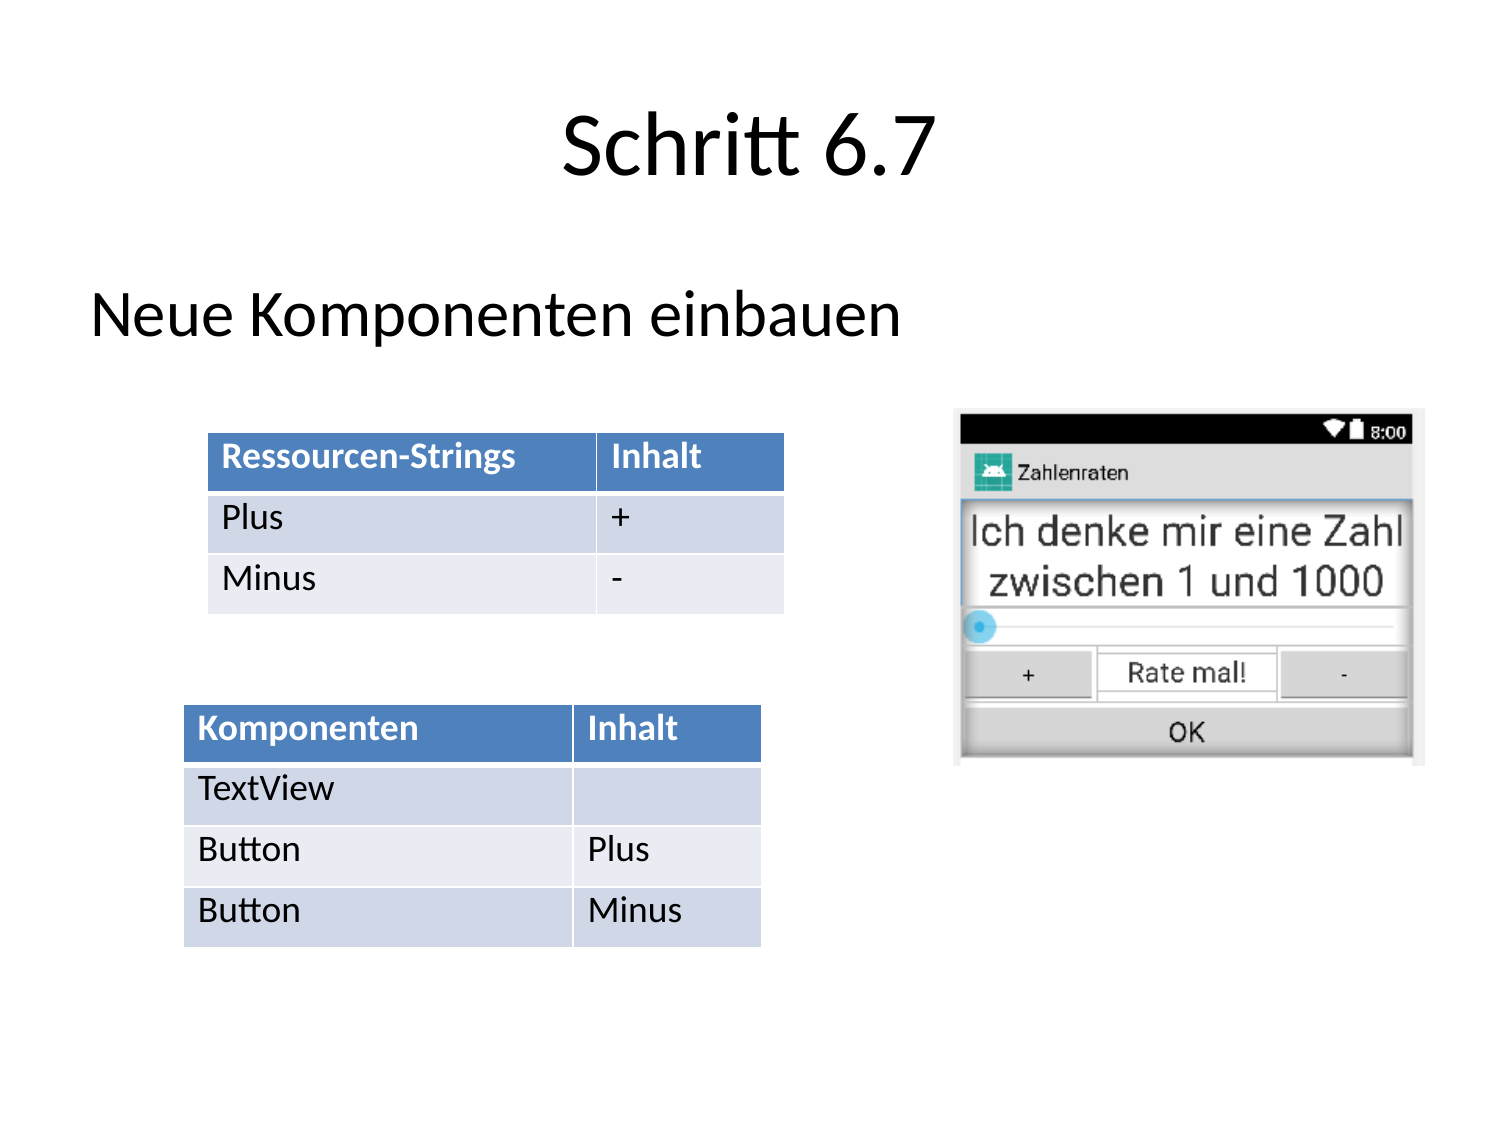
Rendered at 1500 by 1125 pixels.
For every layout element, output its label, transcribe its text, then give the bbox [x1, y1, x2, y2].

picture [952, 408, 1426, 766]
table_header Ressourcen-Strings [208, 433, 596, 491]
table_cell - [597, 555, 784, 614]
table_header Inhalt [597, 433, 784, 491]
table_cell Plus [574, 827, 761, 886]
table_cell Plus [208, 496, 596, 553]
table_cell Button [184, 888, 572, 947]
title Schritt 6.7 [75, 45, 1425, 233]
table_cell Minus [208, 555, 596, 614]
table_cell Minus [574, 888, 761, 947]
table_cell + [597, 496, 784, 553]
table_cell [574, 768, 761, 825]
table_cell Button [184, 827, 572, 886]
table_header Komponenten [184, 705, 572, 762]
table_cell TextView [184, 768, 572, 825]
table_header Inhalt [574, 705, 761, 762]
list Neue Komponenten einbauen [75, 262, 1425, 1005]
